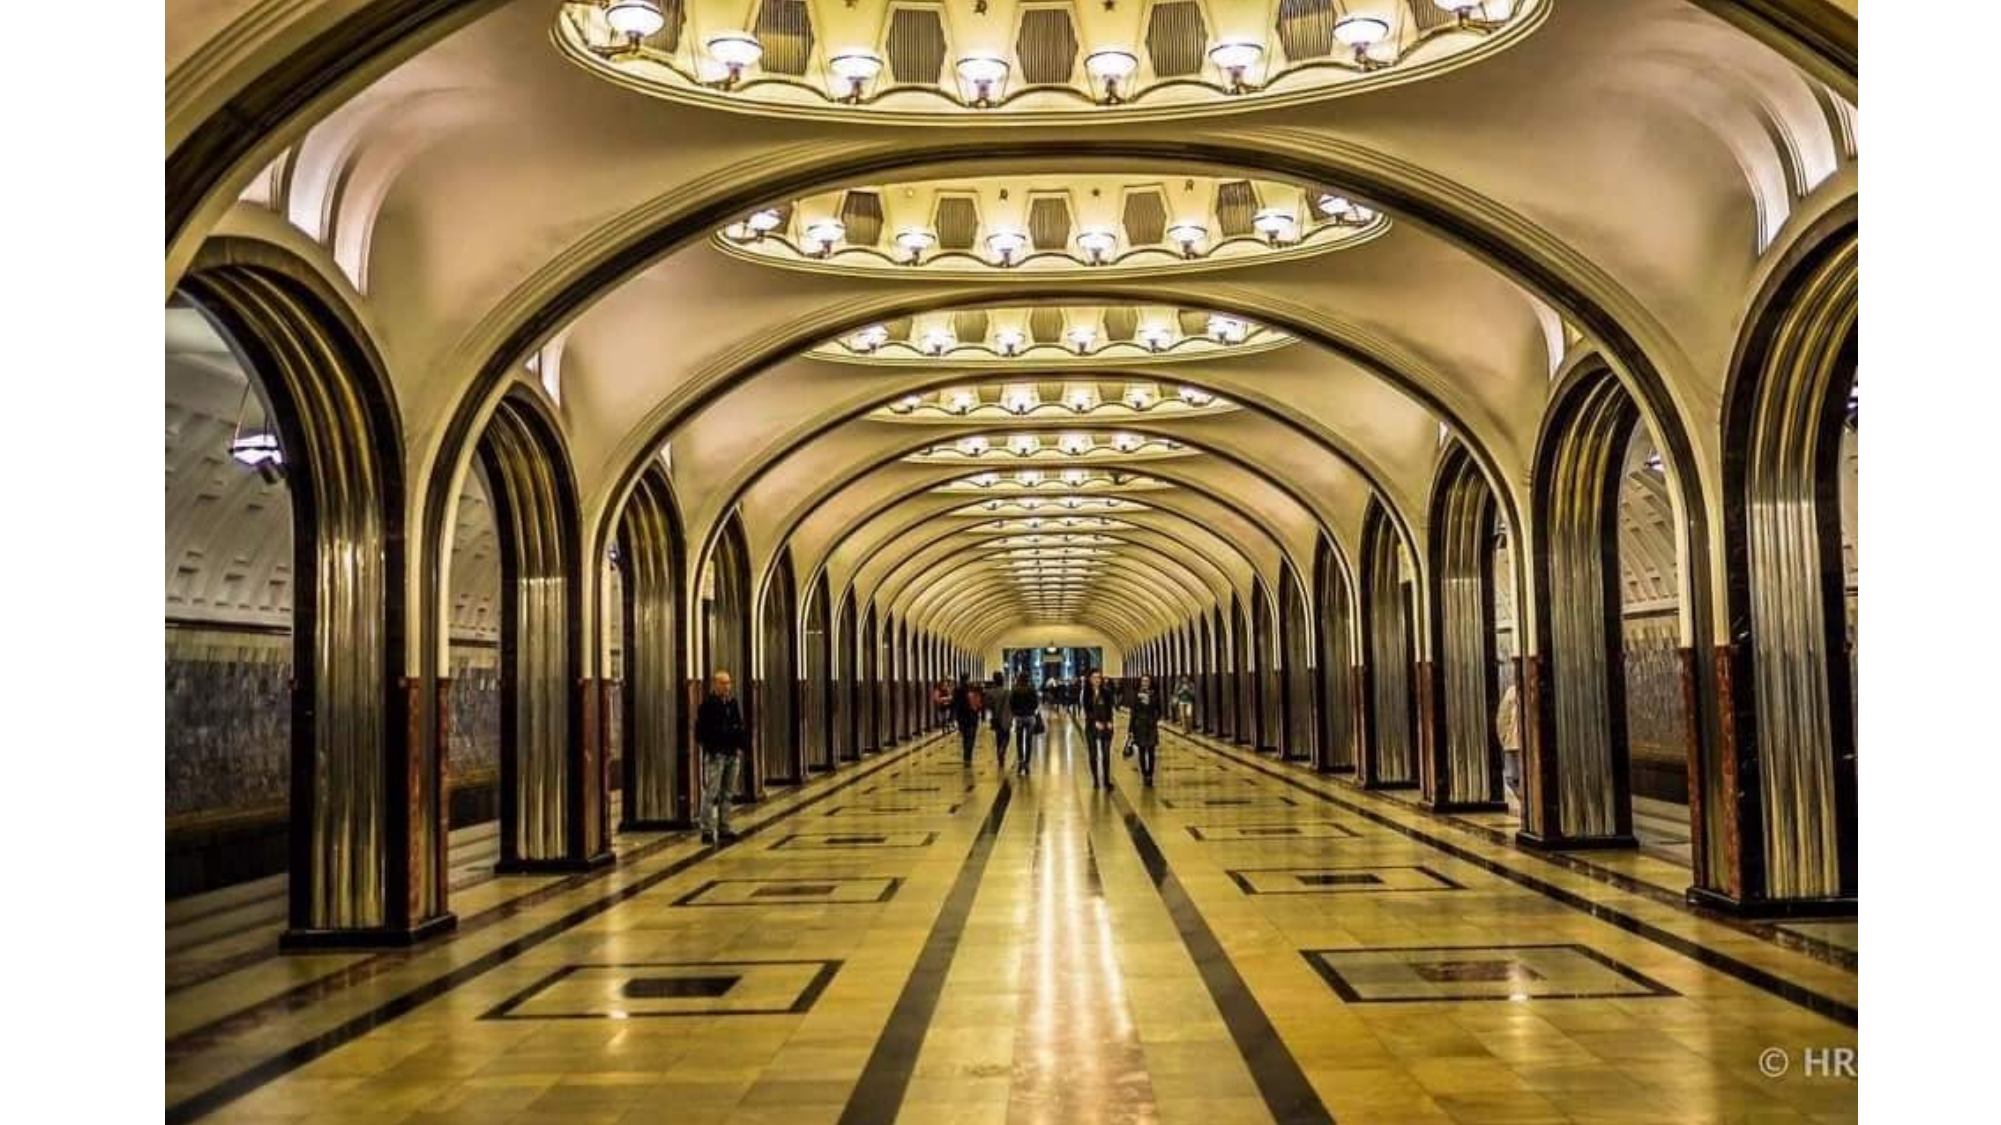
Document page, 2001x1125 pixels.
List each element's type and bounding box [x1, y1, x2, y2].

picture [165, 0, 1858, 1125]
